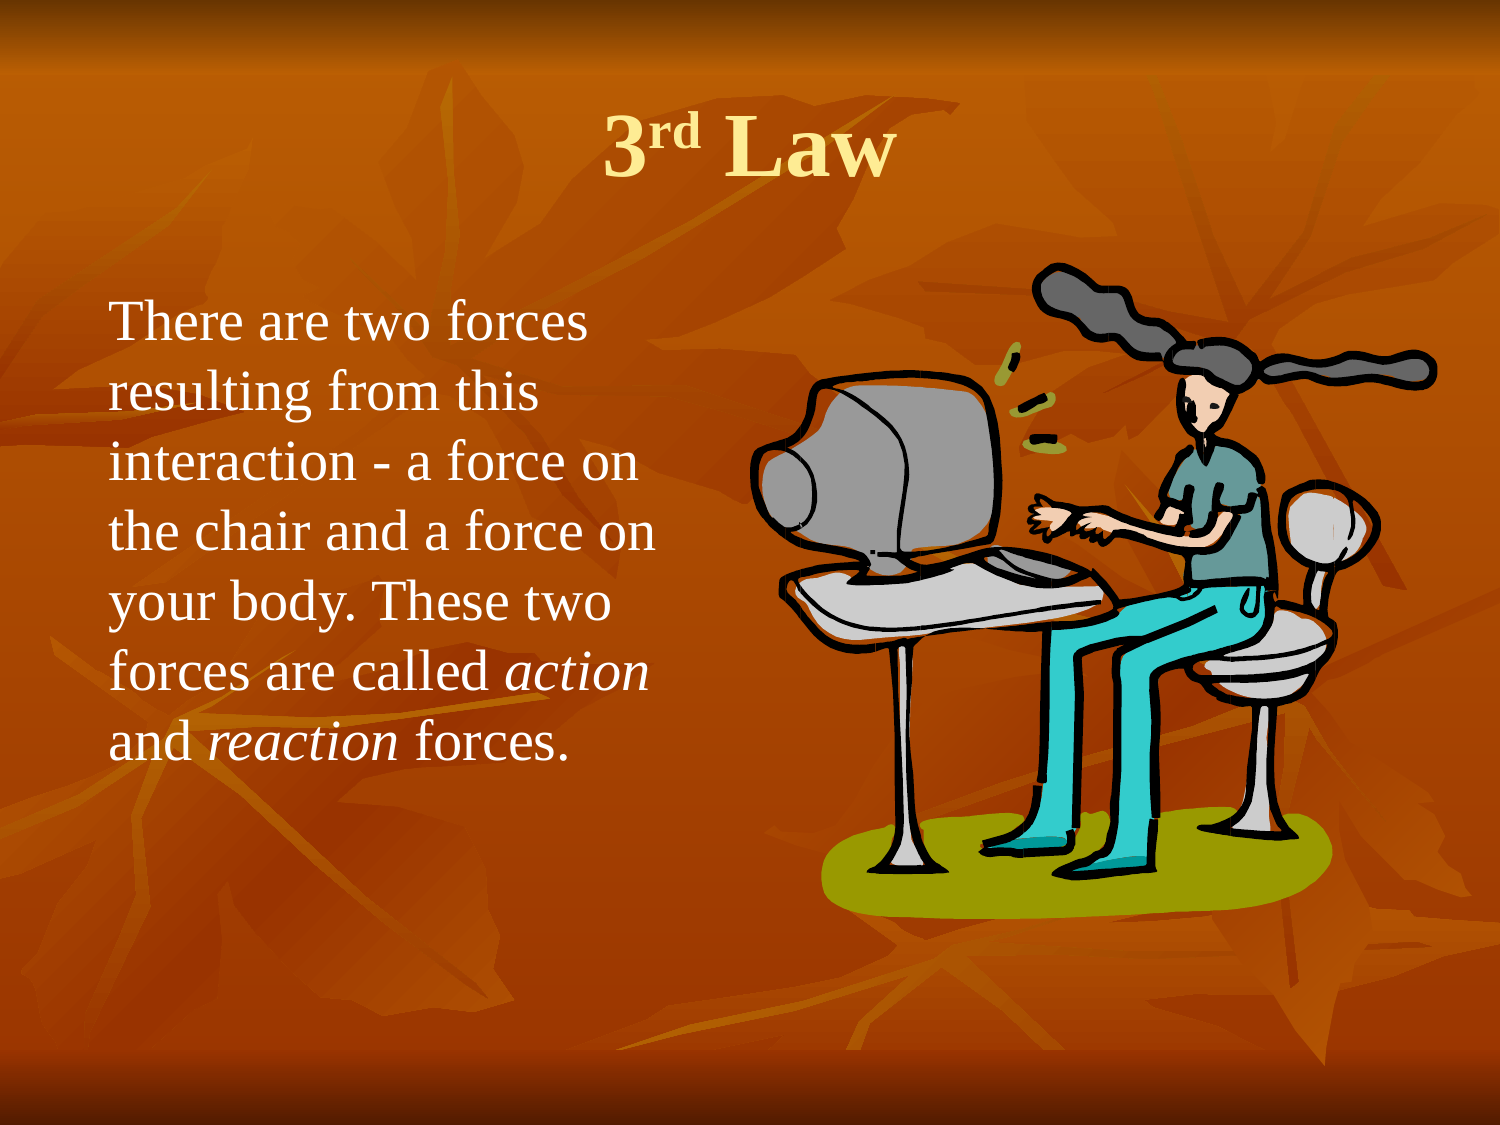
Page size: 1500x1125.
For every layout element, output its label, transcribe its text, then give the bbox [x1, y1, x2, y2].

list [749, 262, 1438, 920]
title 3rd Law [74, 45, 1426, 234]
list There are two forces resulting from this interaction - a force on the chair and a force on your body. These two forces are called action and reaction forces. [37, 274, 701, 1006]
